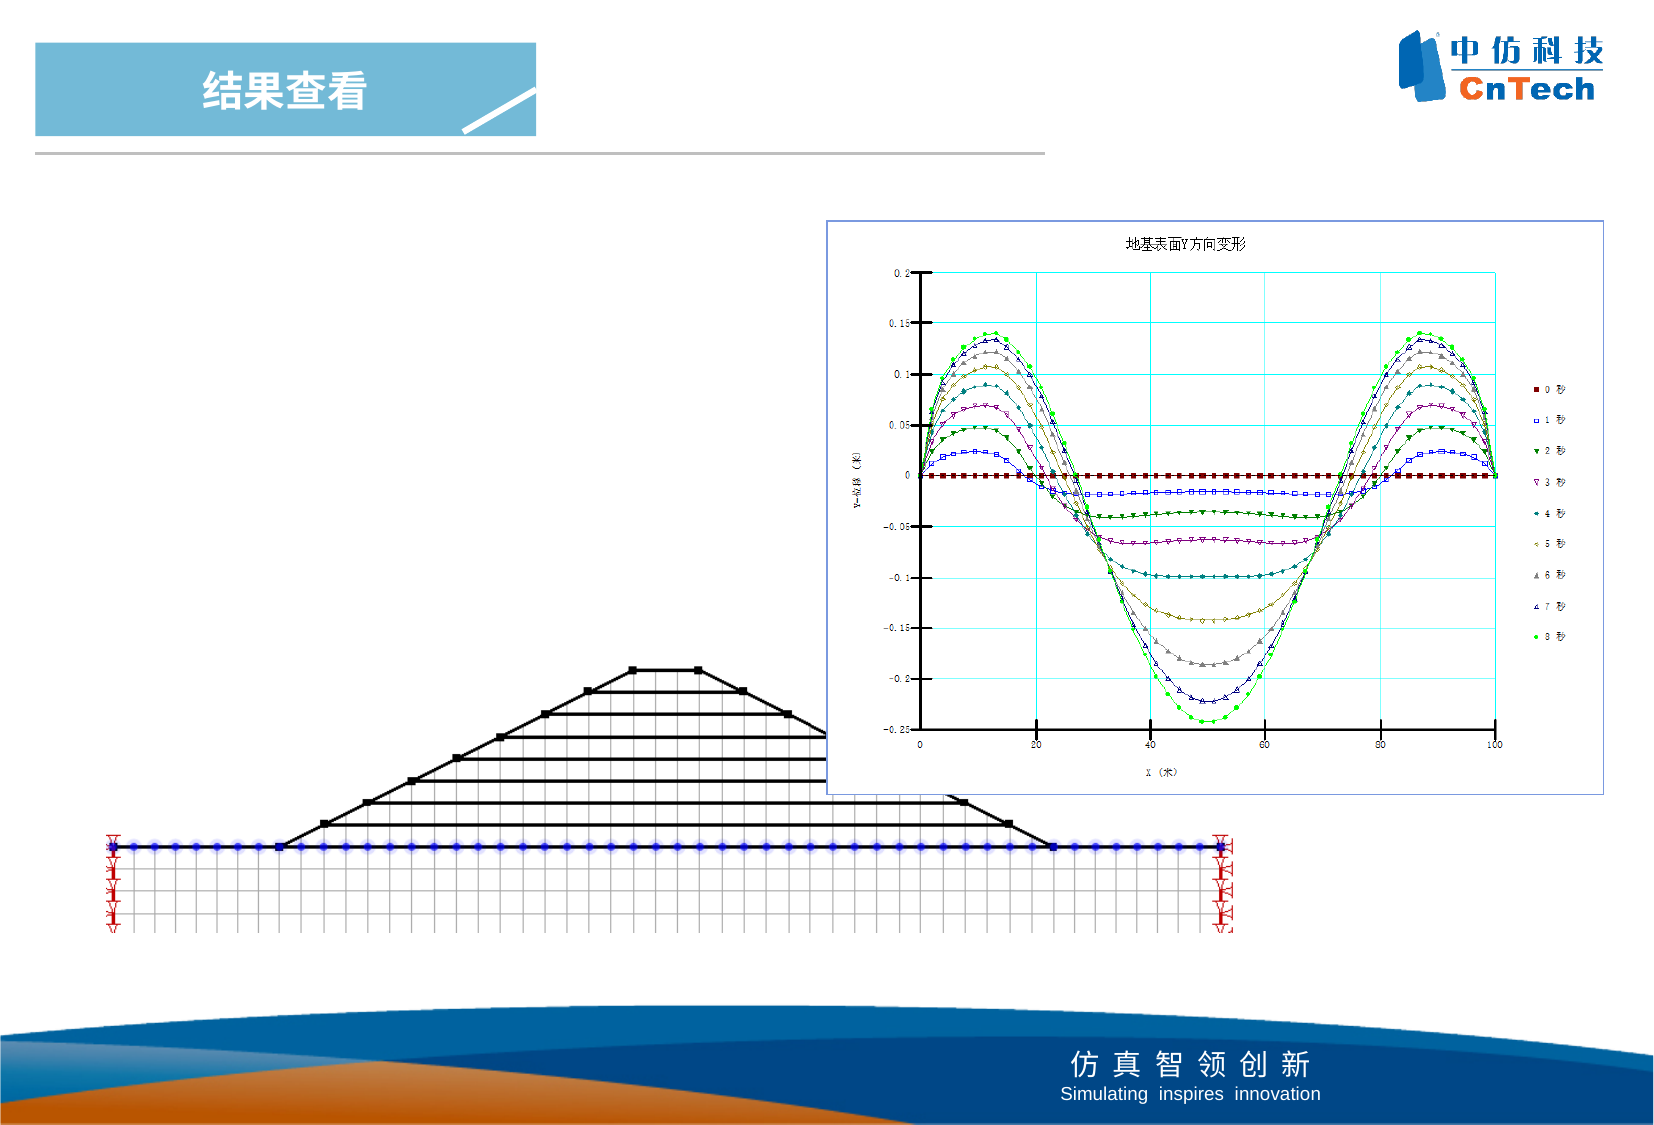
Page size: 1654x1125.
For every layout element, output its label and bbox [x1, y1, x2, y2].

text_box [35, 42, 1046, 154]
picture [0, 0, 1654, 1125]
